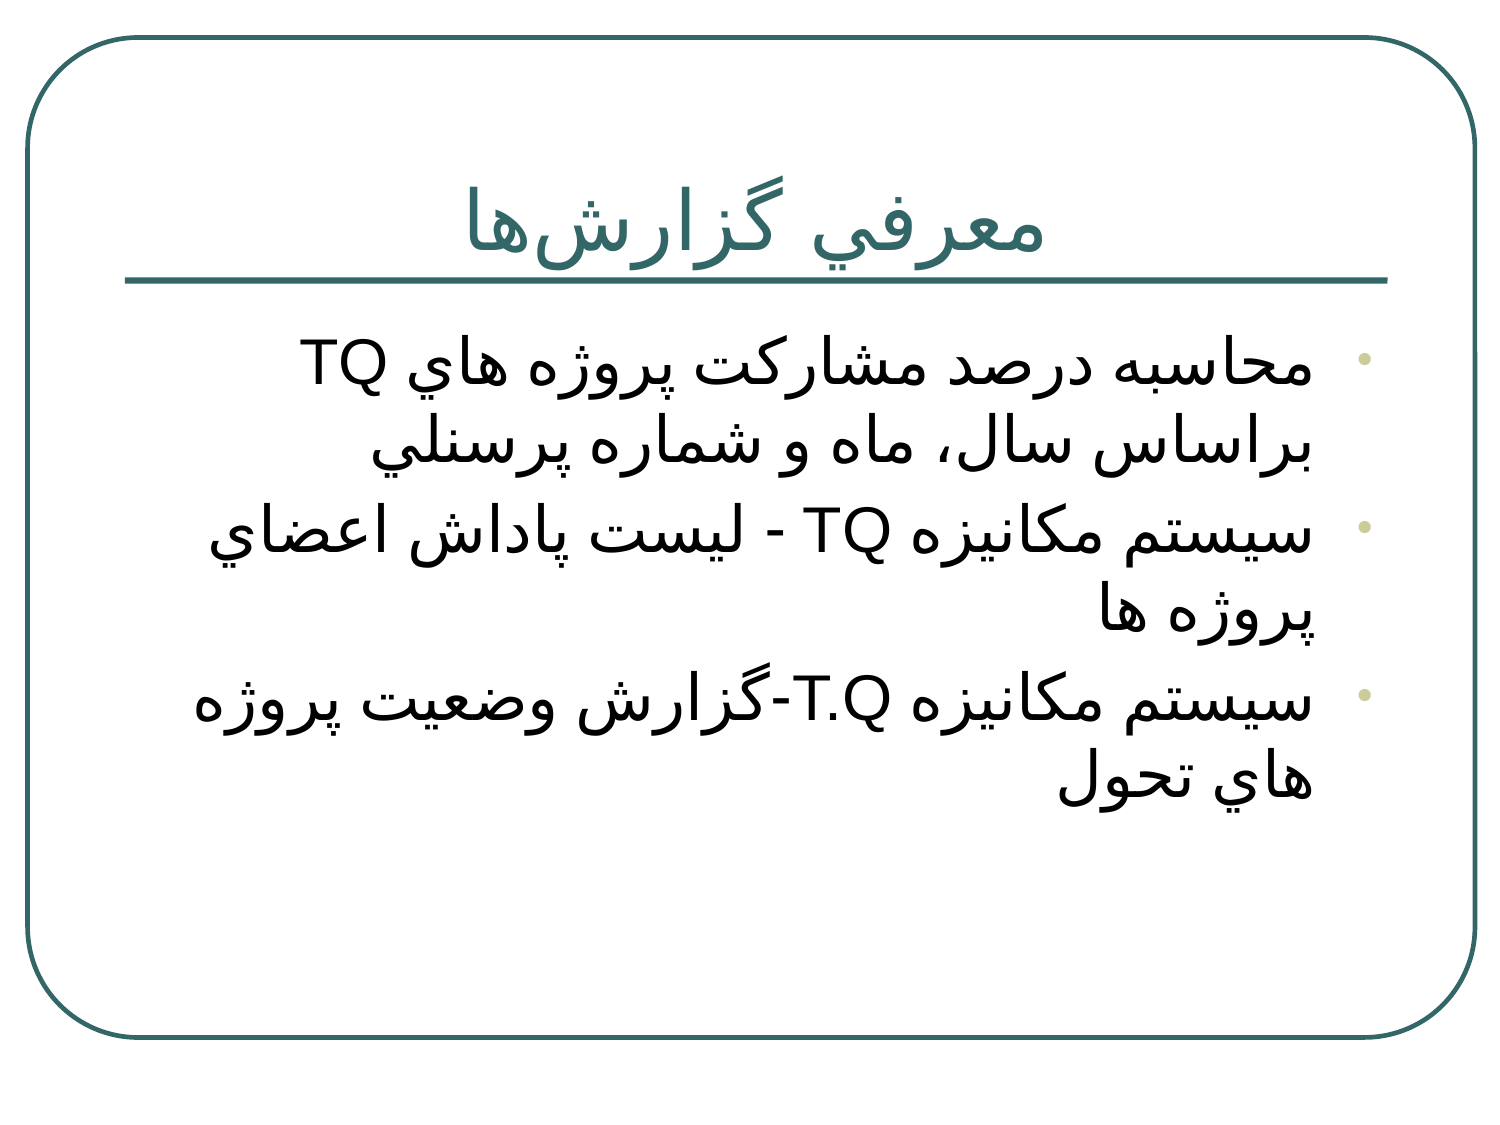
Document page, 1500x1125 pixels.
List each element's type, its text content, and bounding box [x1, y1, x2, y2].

list محاسبه درصد مشاركت پروژه هاي TQ براساس سال، ماه و شماره پرسنلي سيستم مكانيزه TQ - ليست پاداش اعضاي پروژه ها سيستم مكانيزه T.Q-گزارش وضعيت پروژه هاي تحول [125, 312, 1388, 975]
title معرفي گزارش‌ها [125, 87, 1388, 275]
